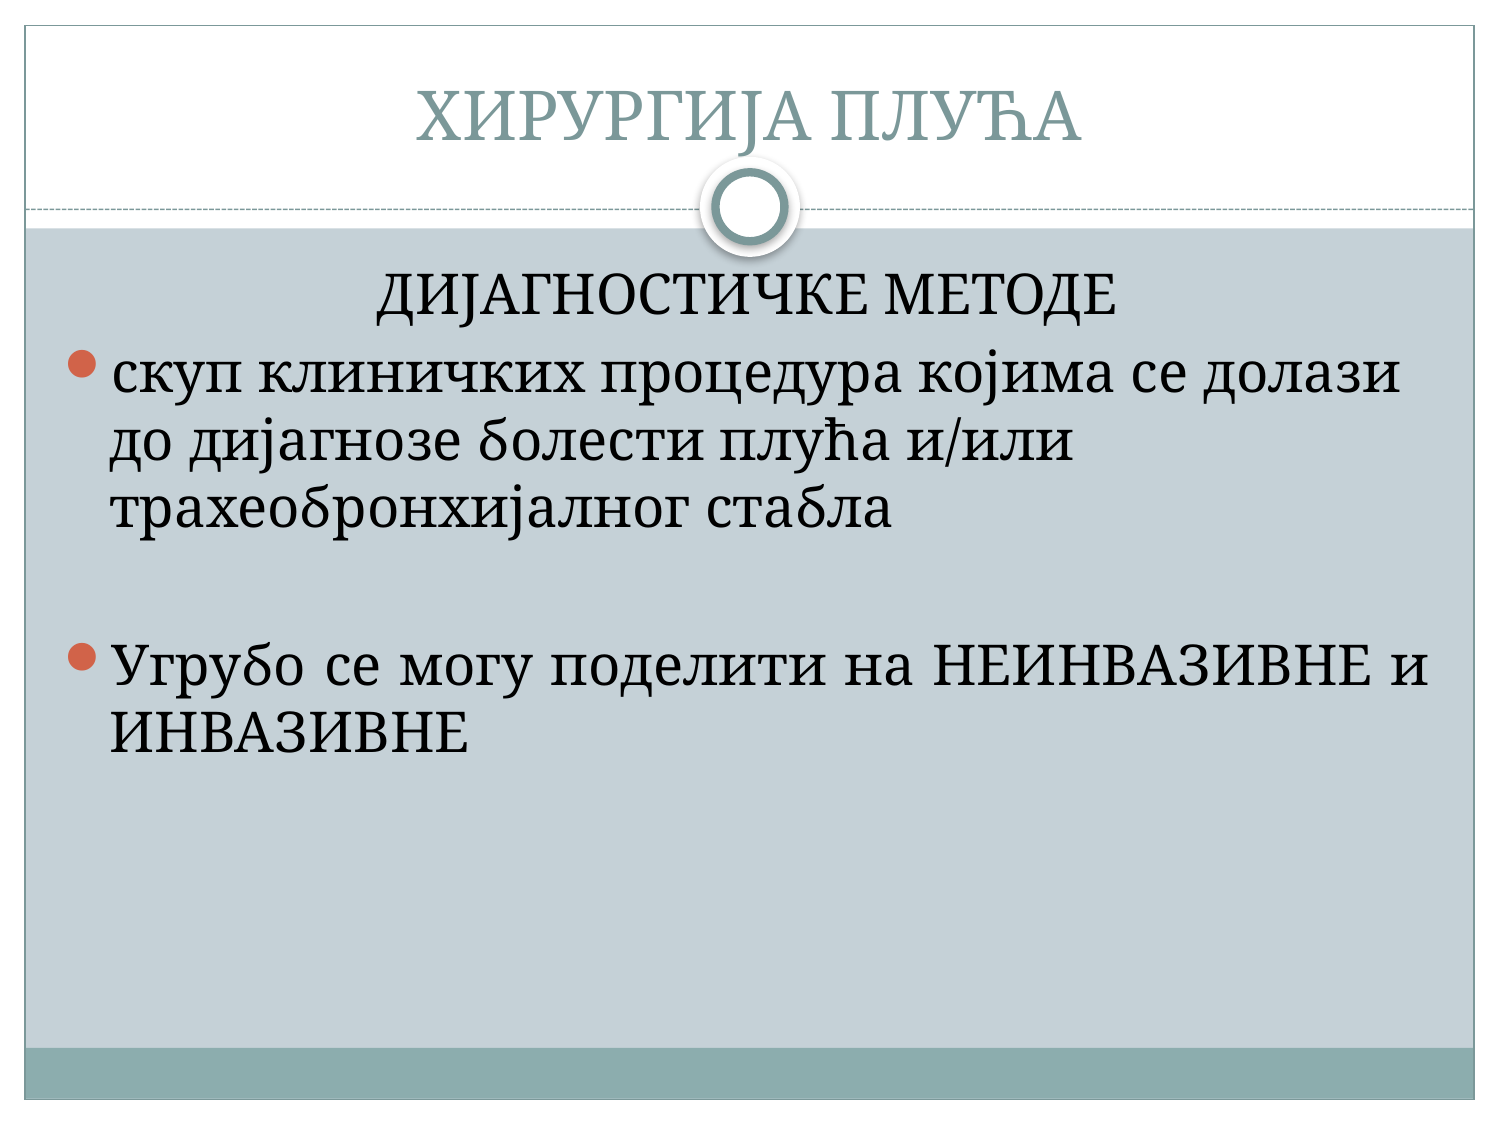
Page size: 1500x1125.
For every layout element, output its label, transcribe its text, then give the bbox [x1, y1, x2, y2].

title ХИРУРГИЈА ПЛУЋА [49, 37, 1450, 162]
list ДИЈАГНОСТИЧКЕ МЕТОДЕ скуп клиничких процедура којима се долази до дијагнозе болести плућа и/или трахеобронхијалног стабла Угрубо се могу поделити на НЕИНВАЗИВНЕ и ИНВАЗИВНЕ [49, 250, 1445, 1001]
